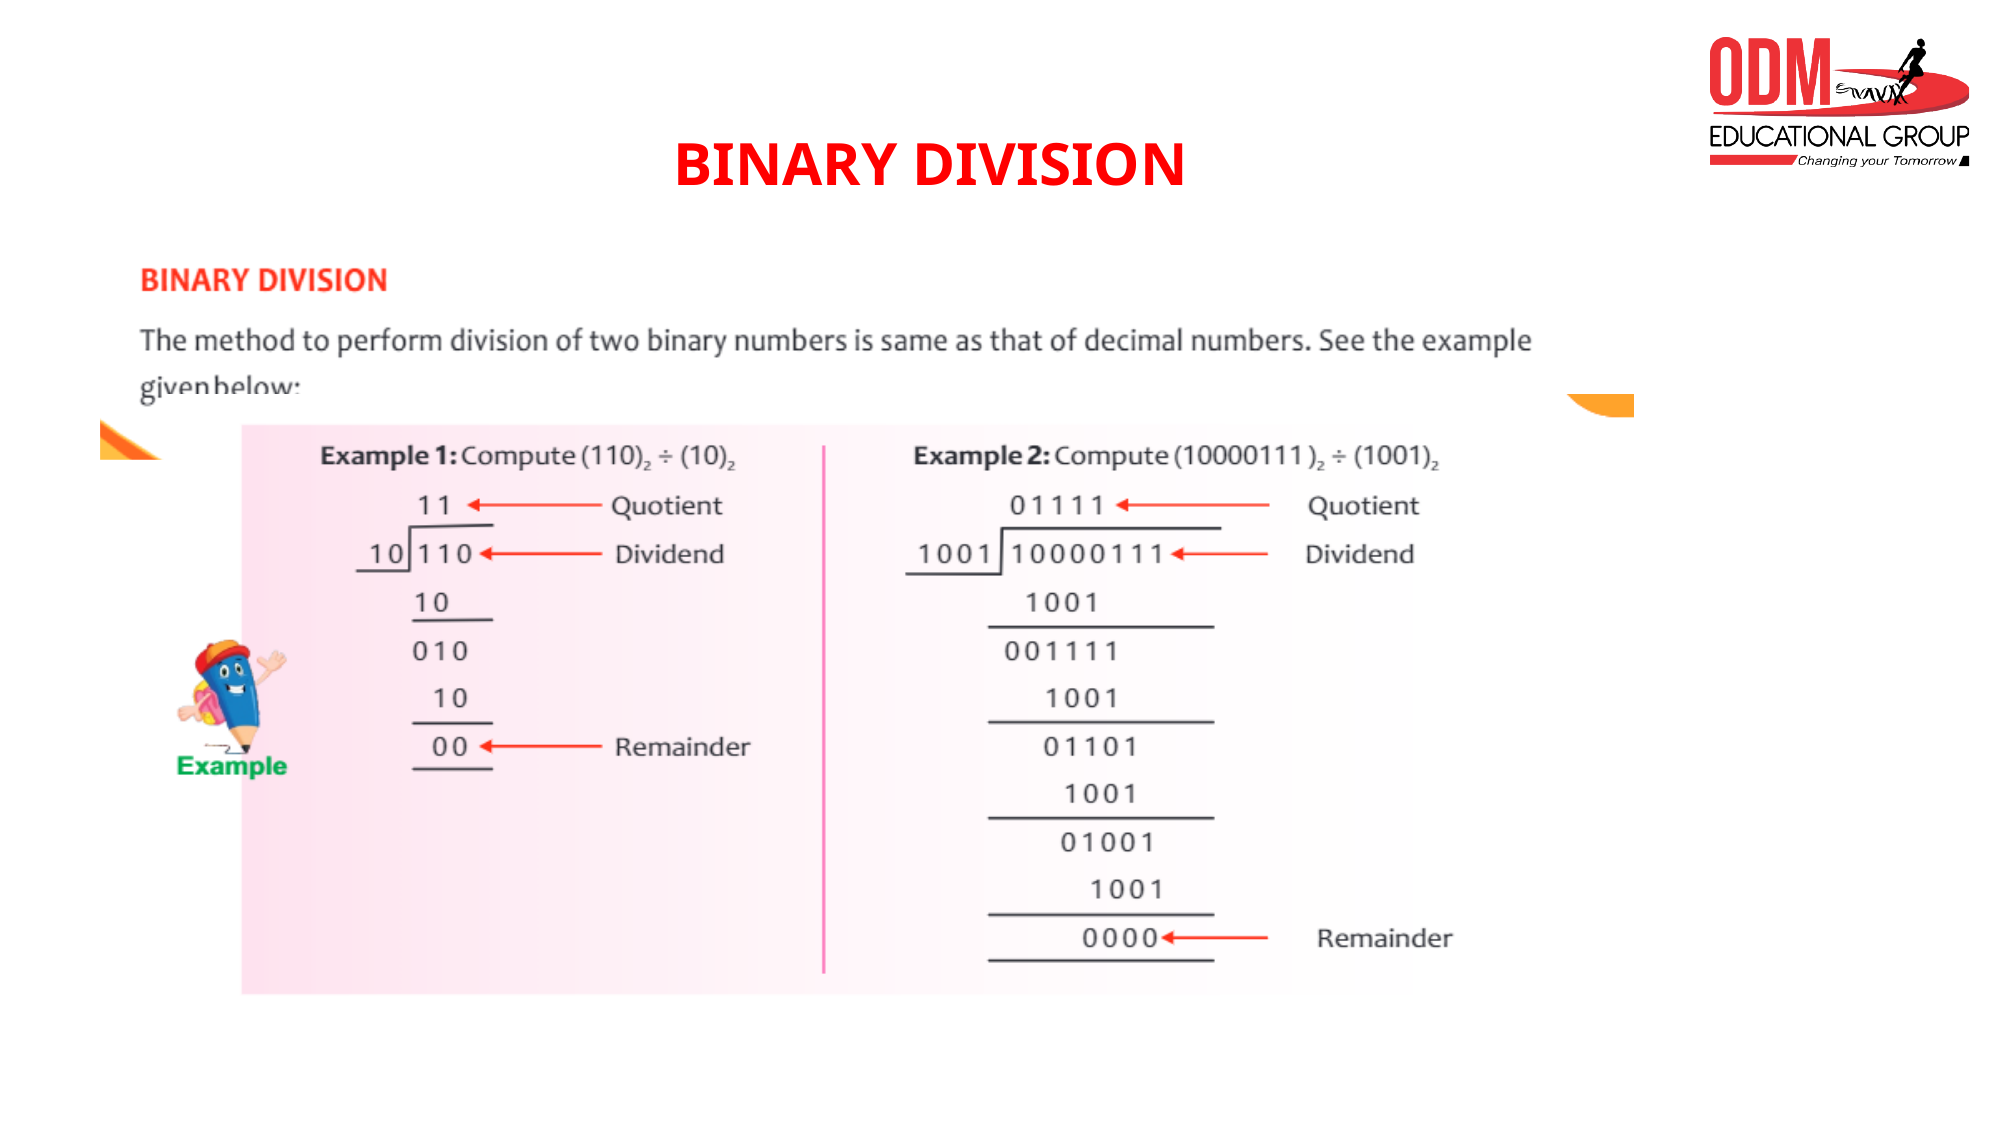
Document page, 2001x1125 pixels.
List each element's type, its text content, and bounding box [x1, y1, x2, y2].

picture [99, 216, 1634, 1010]
text_box [1710, 37, 1970, 167]
title BINARY DIVISION [68, 57, 1793, 275]
